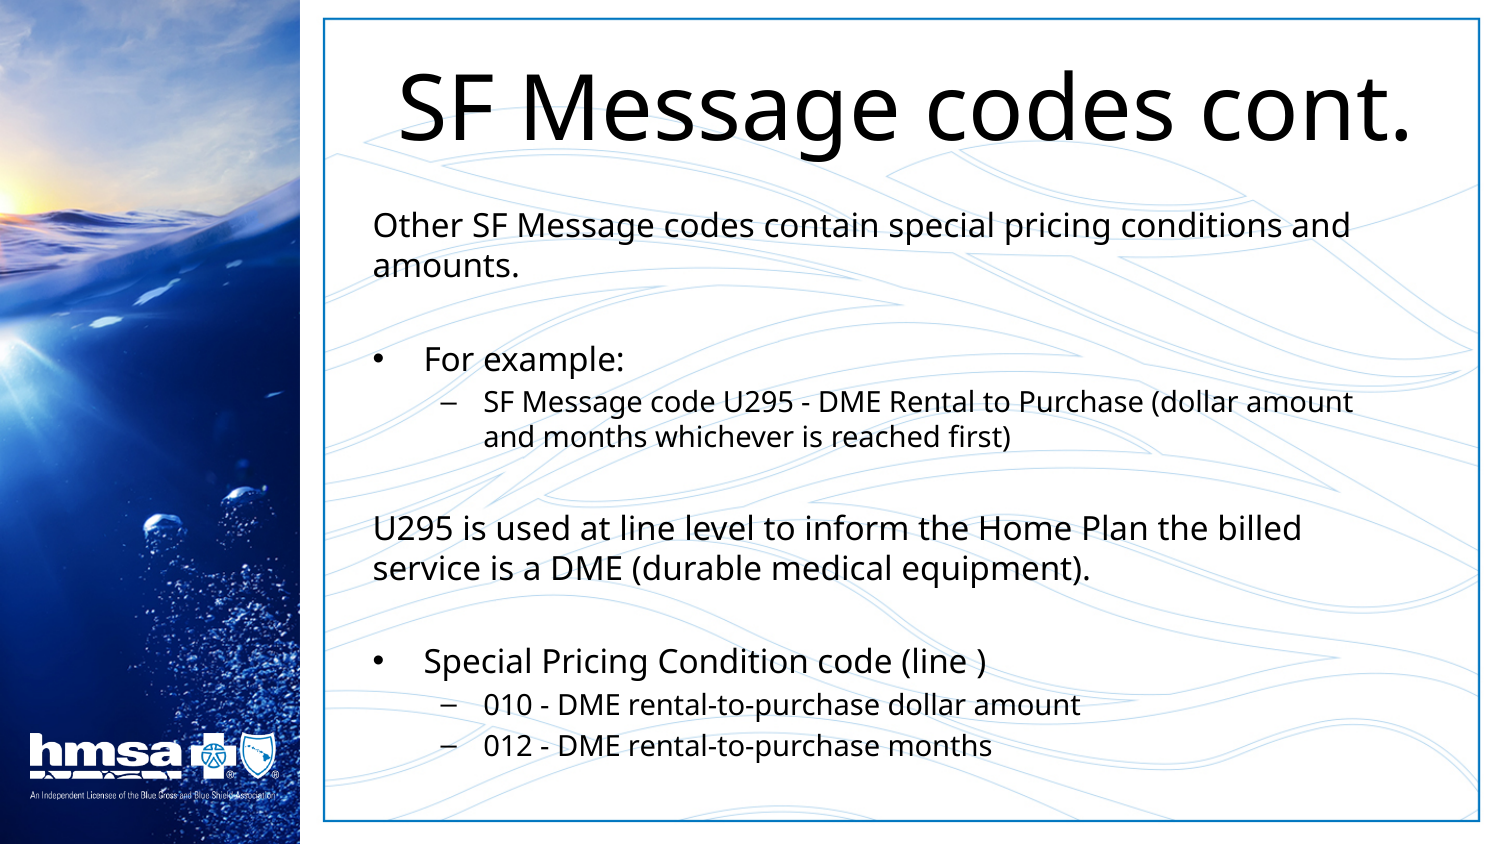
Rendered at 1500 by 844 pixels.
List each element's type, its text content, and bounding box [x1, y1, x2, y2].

title SF Message codes cont. [357, 33, 1454, 175]
list Other SF Message codes contain special pricing conditions and amounts. For example: SF Message code U295 - DME Rental to Purchase (dollar amount and months whichever is reached first) U295 is used at line level to inform the Home Plan the billed service is a DME (durable medical equipment). Special Pricing Condition code (line ) 010 - DME rental-to-purchase dollar amount 012 - DME rental-to-purchase months [357, 196, 1425, 779]
picture [0, 0, 1500, 844]
